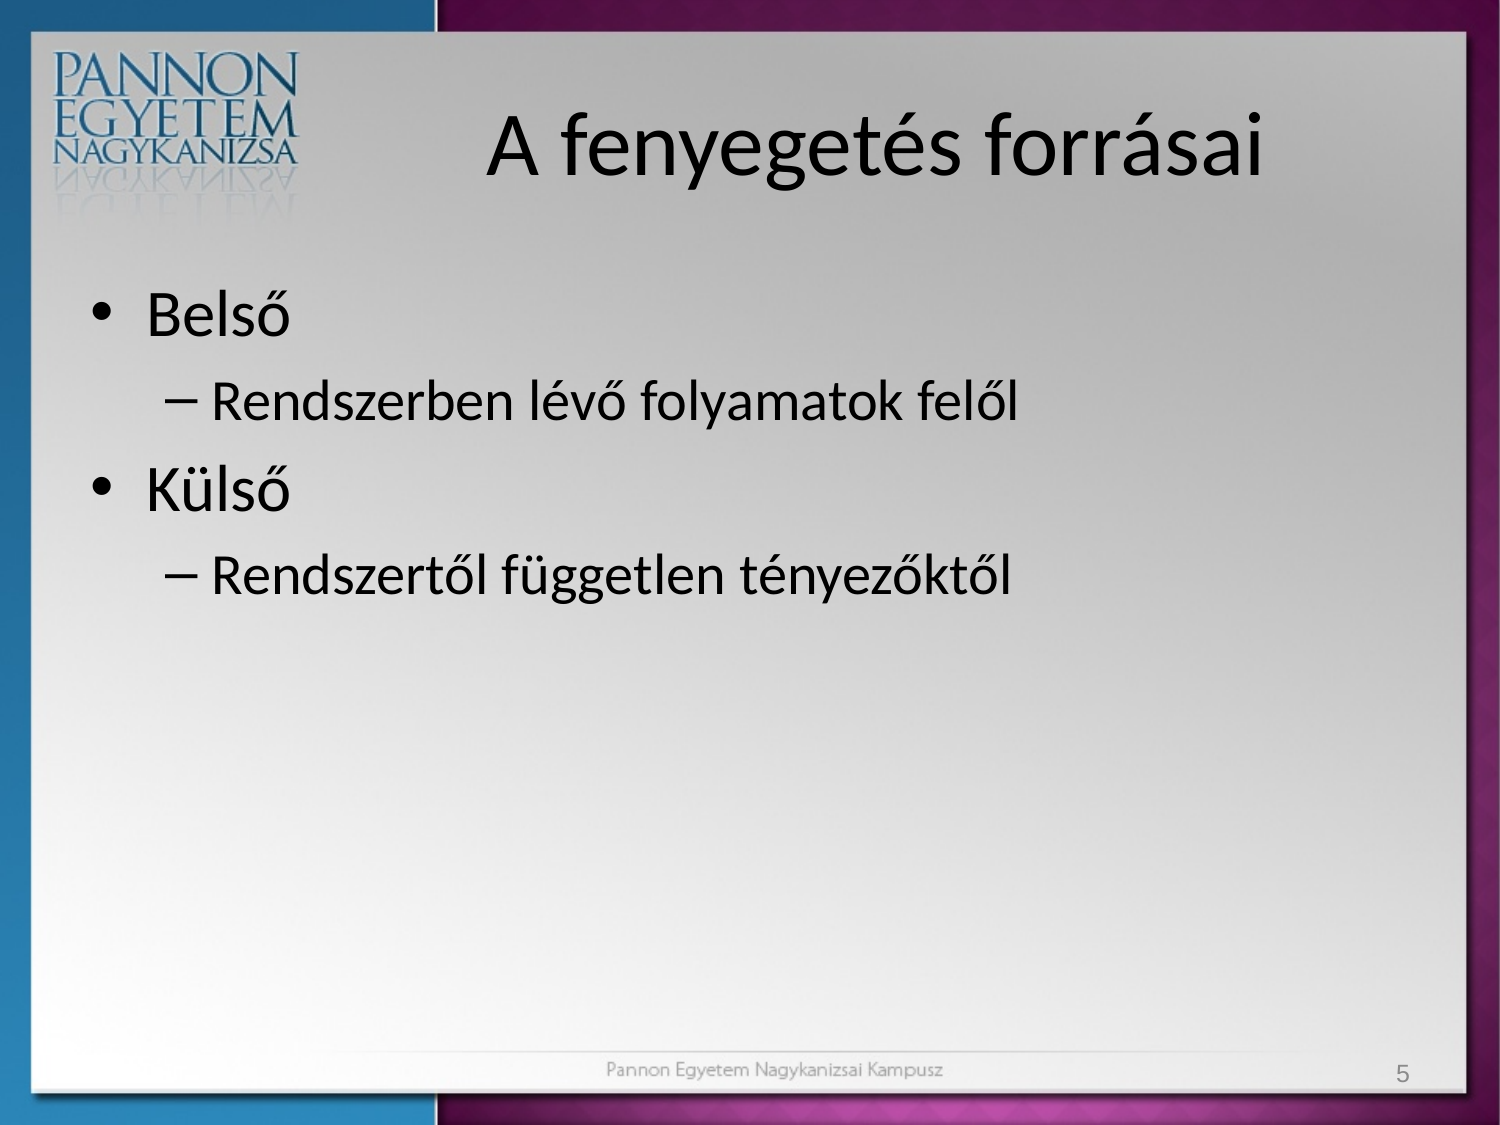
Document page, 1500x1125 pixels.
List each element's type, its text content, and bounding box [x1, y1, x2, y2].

title A fenyegetés forrásai [328, 45, 1425, 233]
picture [0, 0, 1500, 1125]
slide_number 5 [1074, 1042, 1425, 1103]
list Belső Rendszerben lévő folyamatok felől Külső Rendszertől független tényezőktől [75, 262, 1425, 1038]
